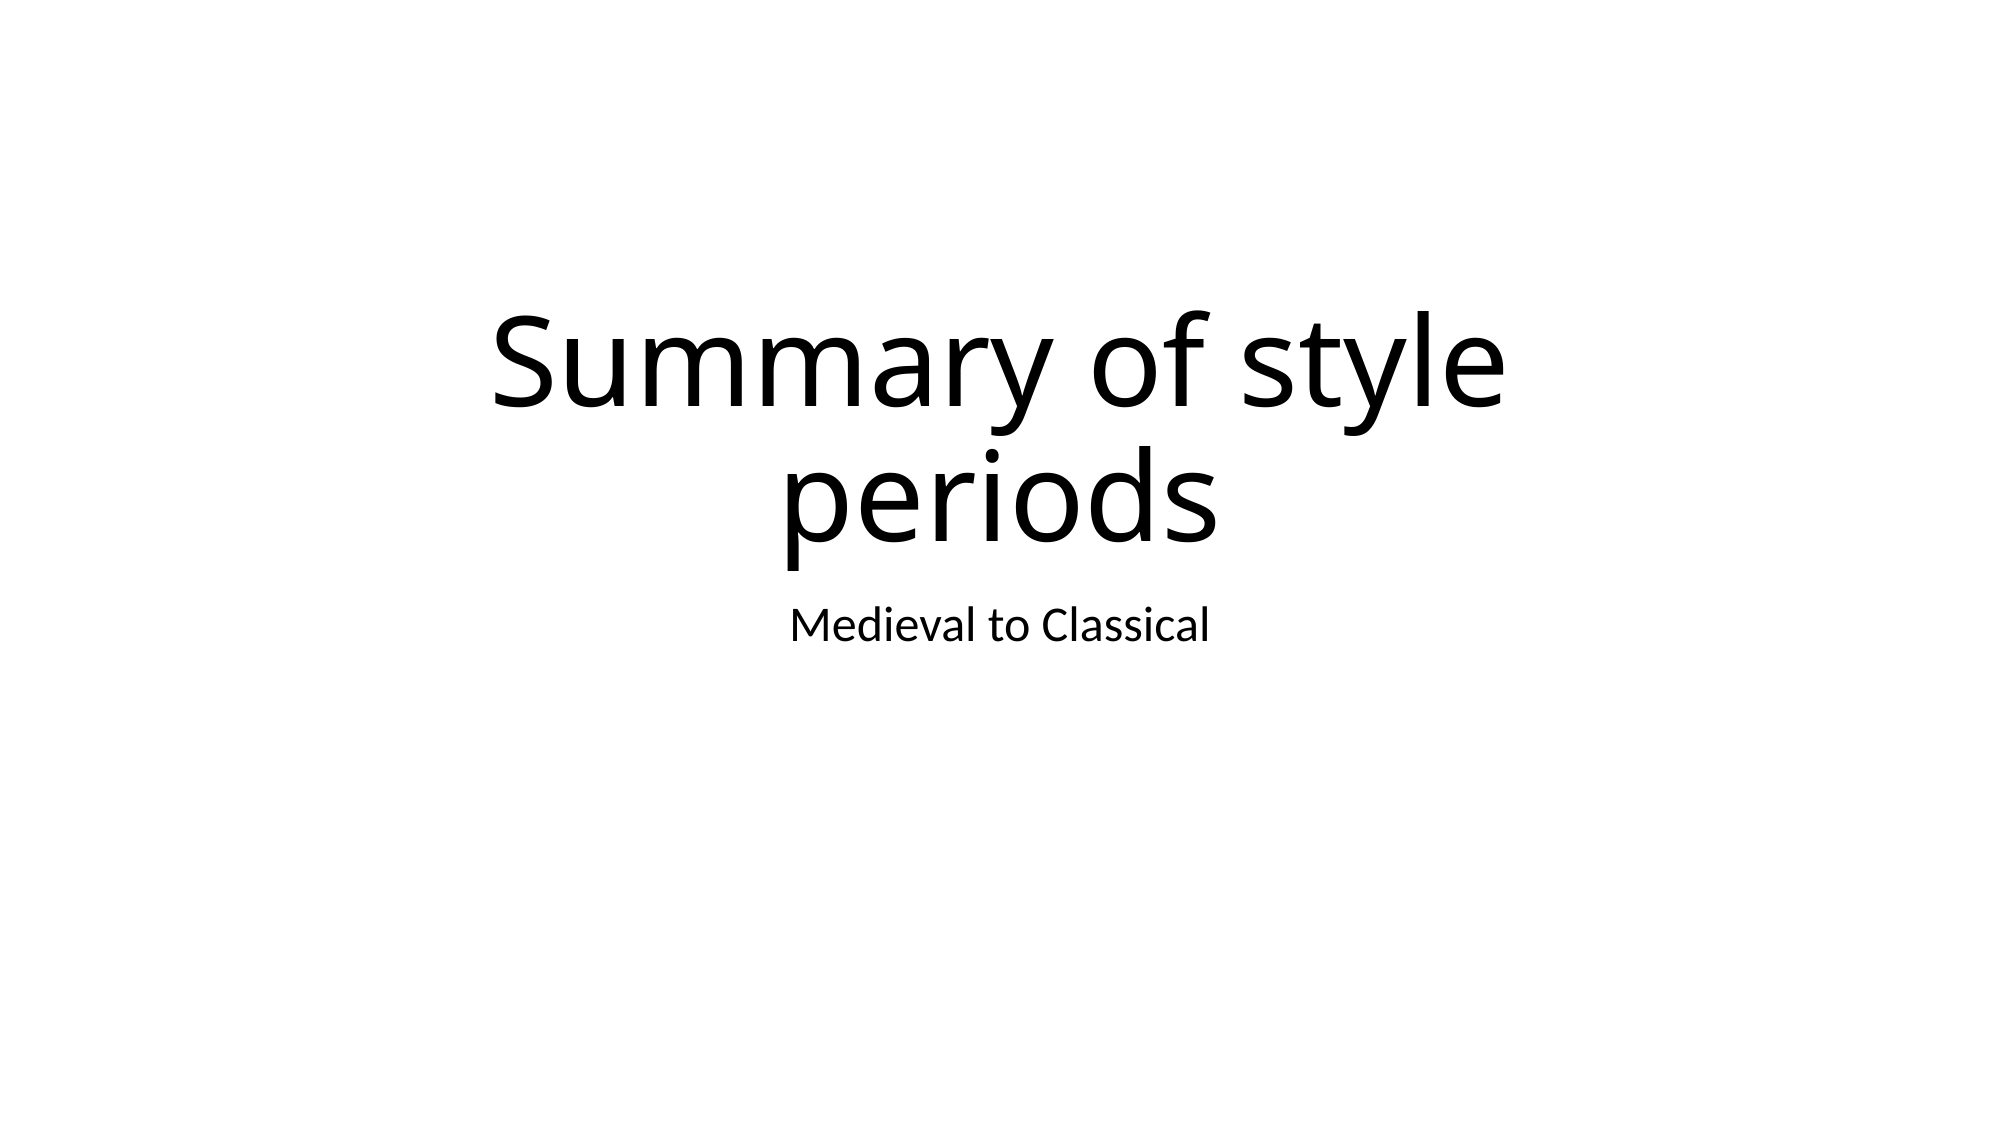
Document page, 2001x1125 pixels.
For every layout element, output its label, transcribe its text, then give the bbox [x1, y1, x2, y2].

subtitle Medieval to Classical [249, 590, 1750, 863]
title Summary of style periods [249, 184, 1750, 576]
